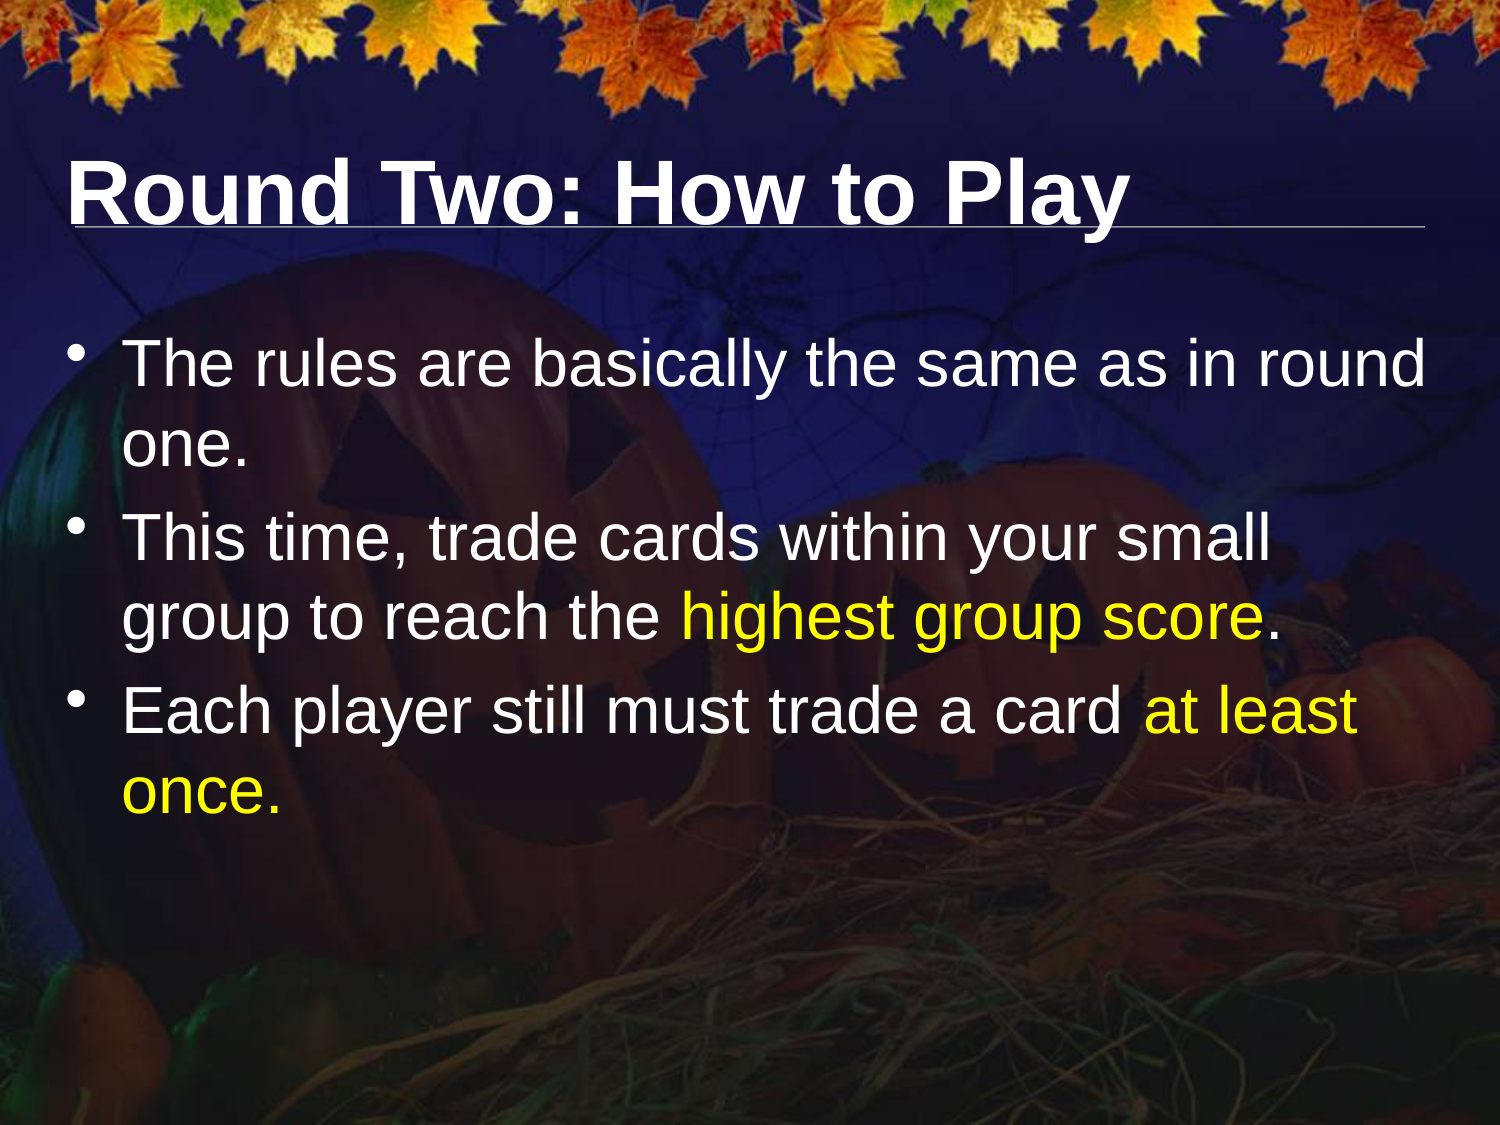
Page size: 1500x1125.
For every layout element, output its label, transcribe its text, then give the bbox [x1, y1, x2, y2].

list The rules are basically the same as in round one. This time, trade cards within your small group to reach the highest group score. Each player still must trade a card at least once. [49, 312, 1451, 1013]
picture [0, 0, 1500, 1125]
title Round Two: How to Play [49, 87, 1451, 288]
